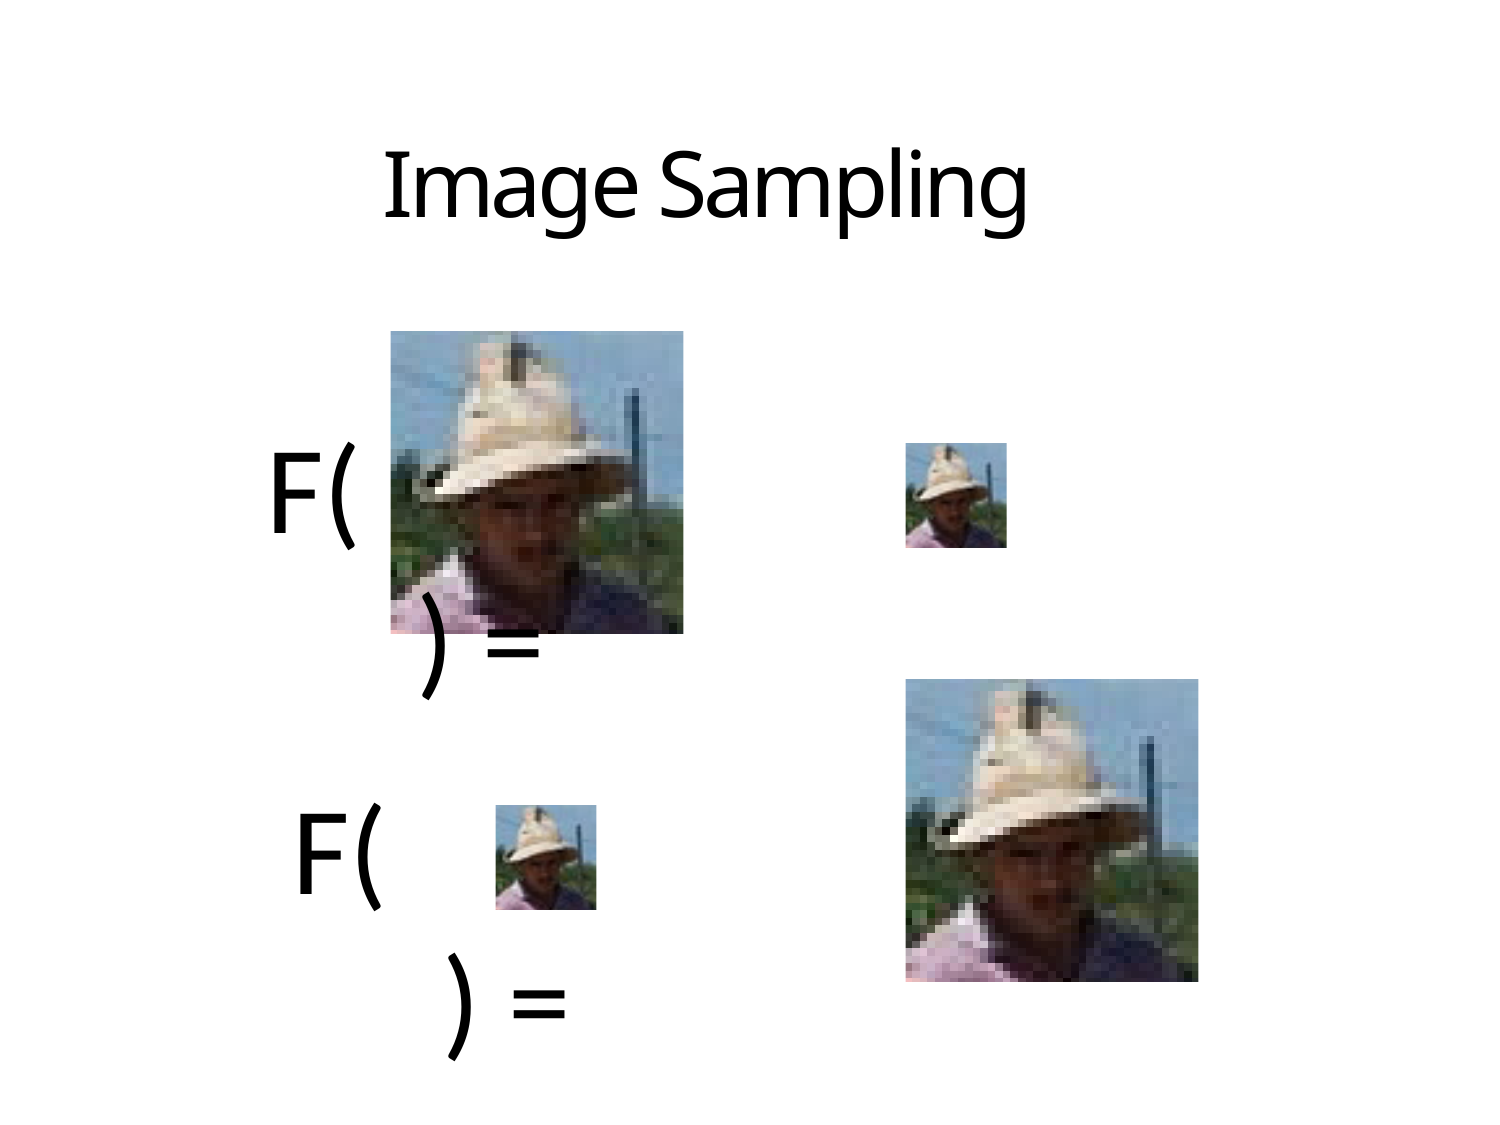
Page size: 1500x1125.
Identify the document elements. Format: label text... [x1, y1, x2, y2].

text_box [250, 330, 890, 634]
picture [905, 443, 1007, 548]
picture [495, 804, 597, 910]
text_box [277, 678, 1199, 982]
title Image Sampling [69, 59, 1345, 301]
